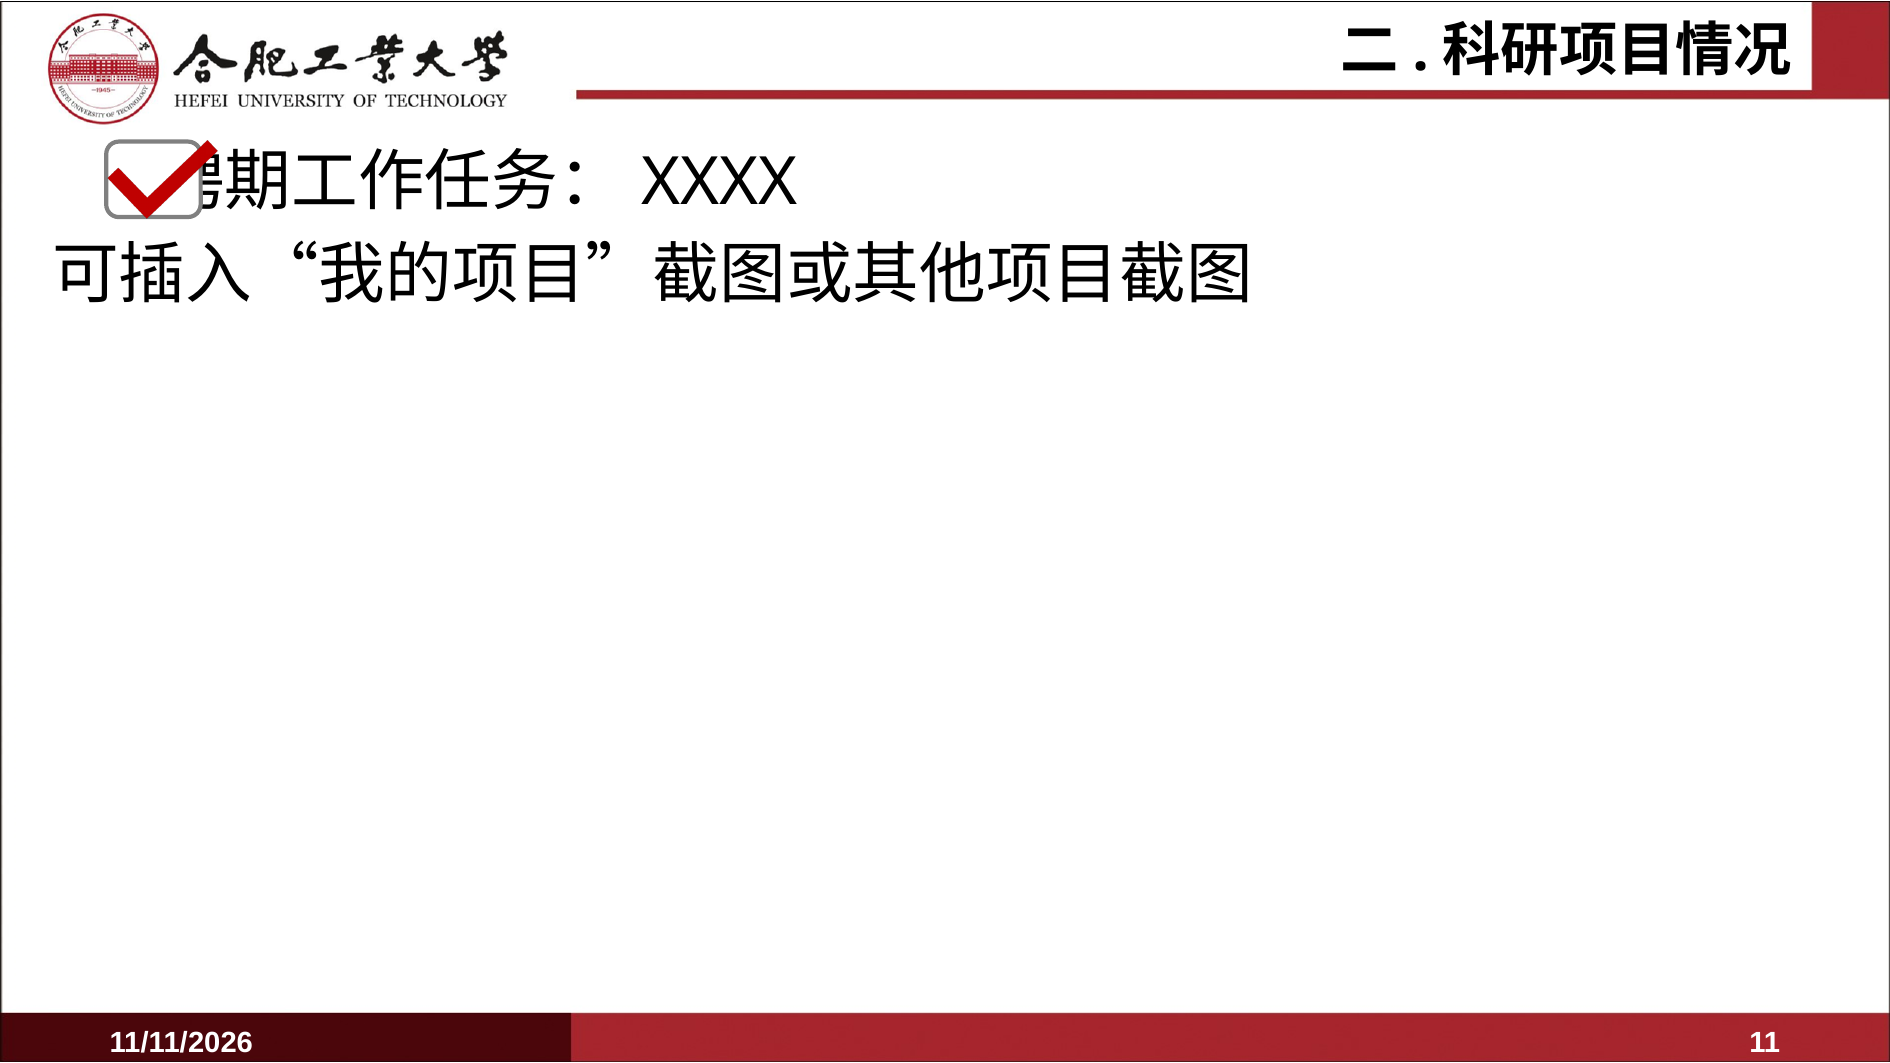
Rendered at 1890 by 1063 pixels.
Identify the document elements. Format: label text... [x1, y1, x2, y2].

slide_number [94, 1015, 536, 1063]
slide_number 10 [1354, 1015, 1796, 1063]
title 二.科研项目情况 [587, 0, 1808, 95]
picture [0, 1, 1890, 1062]
list 聘期工作任务：XXXX 可插入“我的项目”截图或其他项目截图 [37, 129, 1838, 981]
